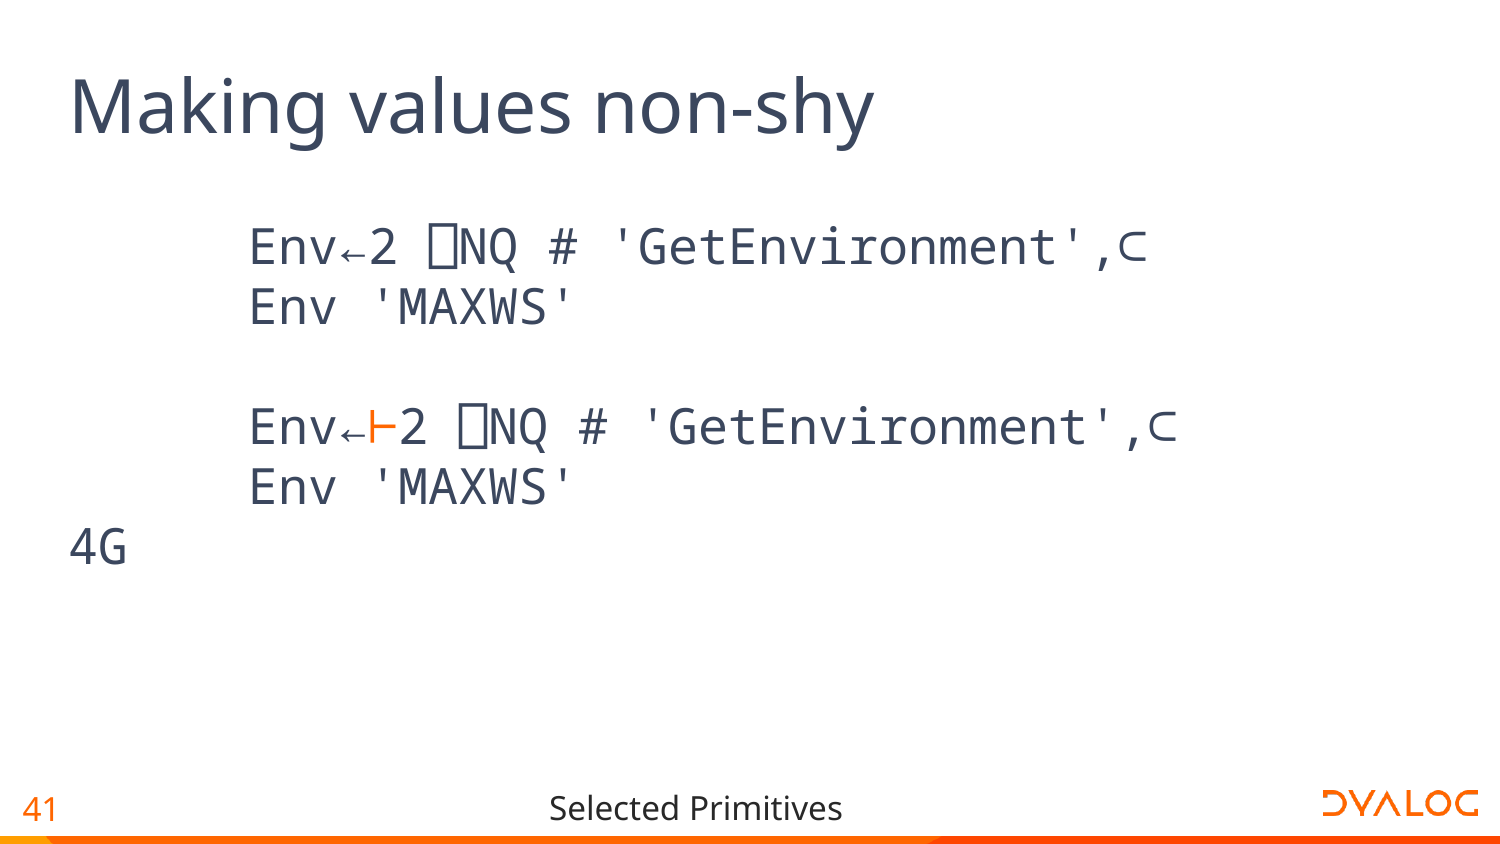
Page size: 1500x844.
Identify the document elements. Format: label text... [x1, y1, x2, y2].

title Making values non-shy [53, 43, 1453, 157]
picture [0, 836, 1500, 844]
picture [1323, 790, 1478, 816]
list Env←2 ⎕NQ # 'GetEnvironment',⊂ Env 'MAXWS' Env←⊢2 ⎕NQ # 'GetEnvironment',⊂ Env 'MAXWS' 4G [53, 207, 1453, 740]
